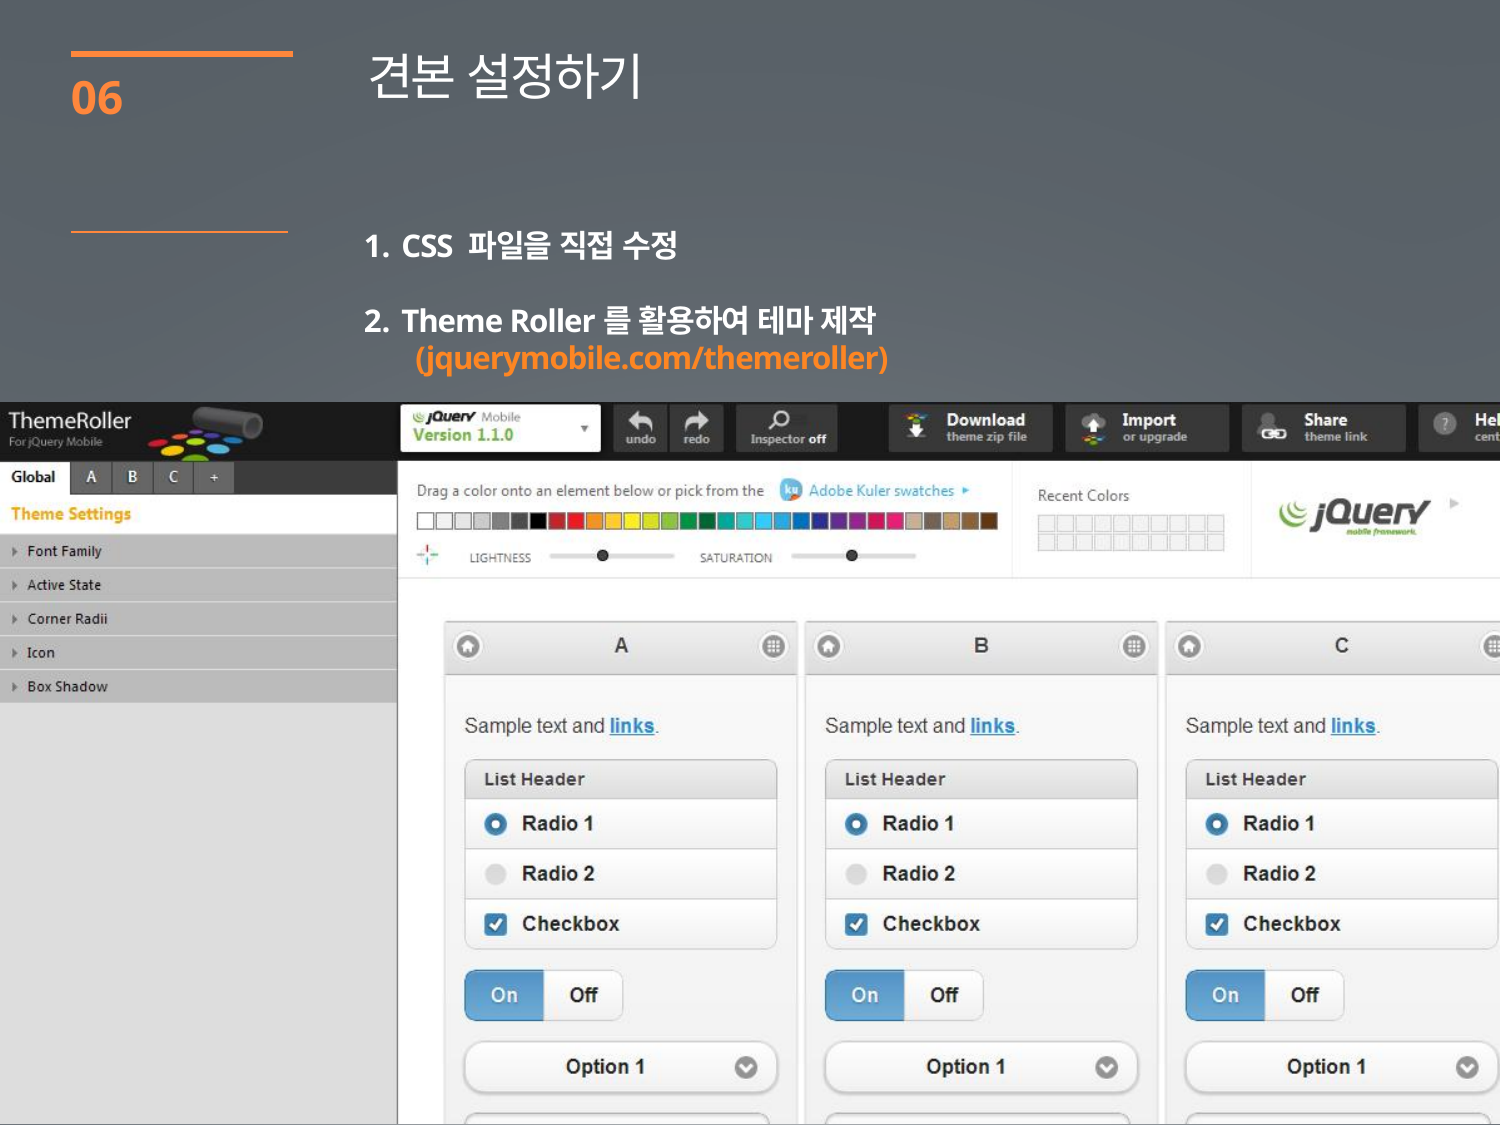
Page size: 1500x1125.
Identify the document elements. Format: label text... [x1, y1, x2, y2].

text_box CSS 파일을 직접 수정 Theme Roller를 활용하여 테마 제작 (jquerymobile.com/themeroller) [349, 219, 999, 384]
picture [0, 0, 1500, 1125]
text_box 06 [56, 61, 139, 132]
title 견본 설정하기 [352, 38, 824, 209]
